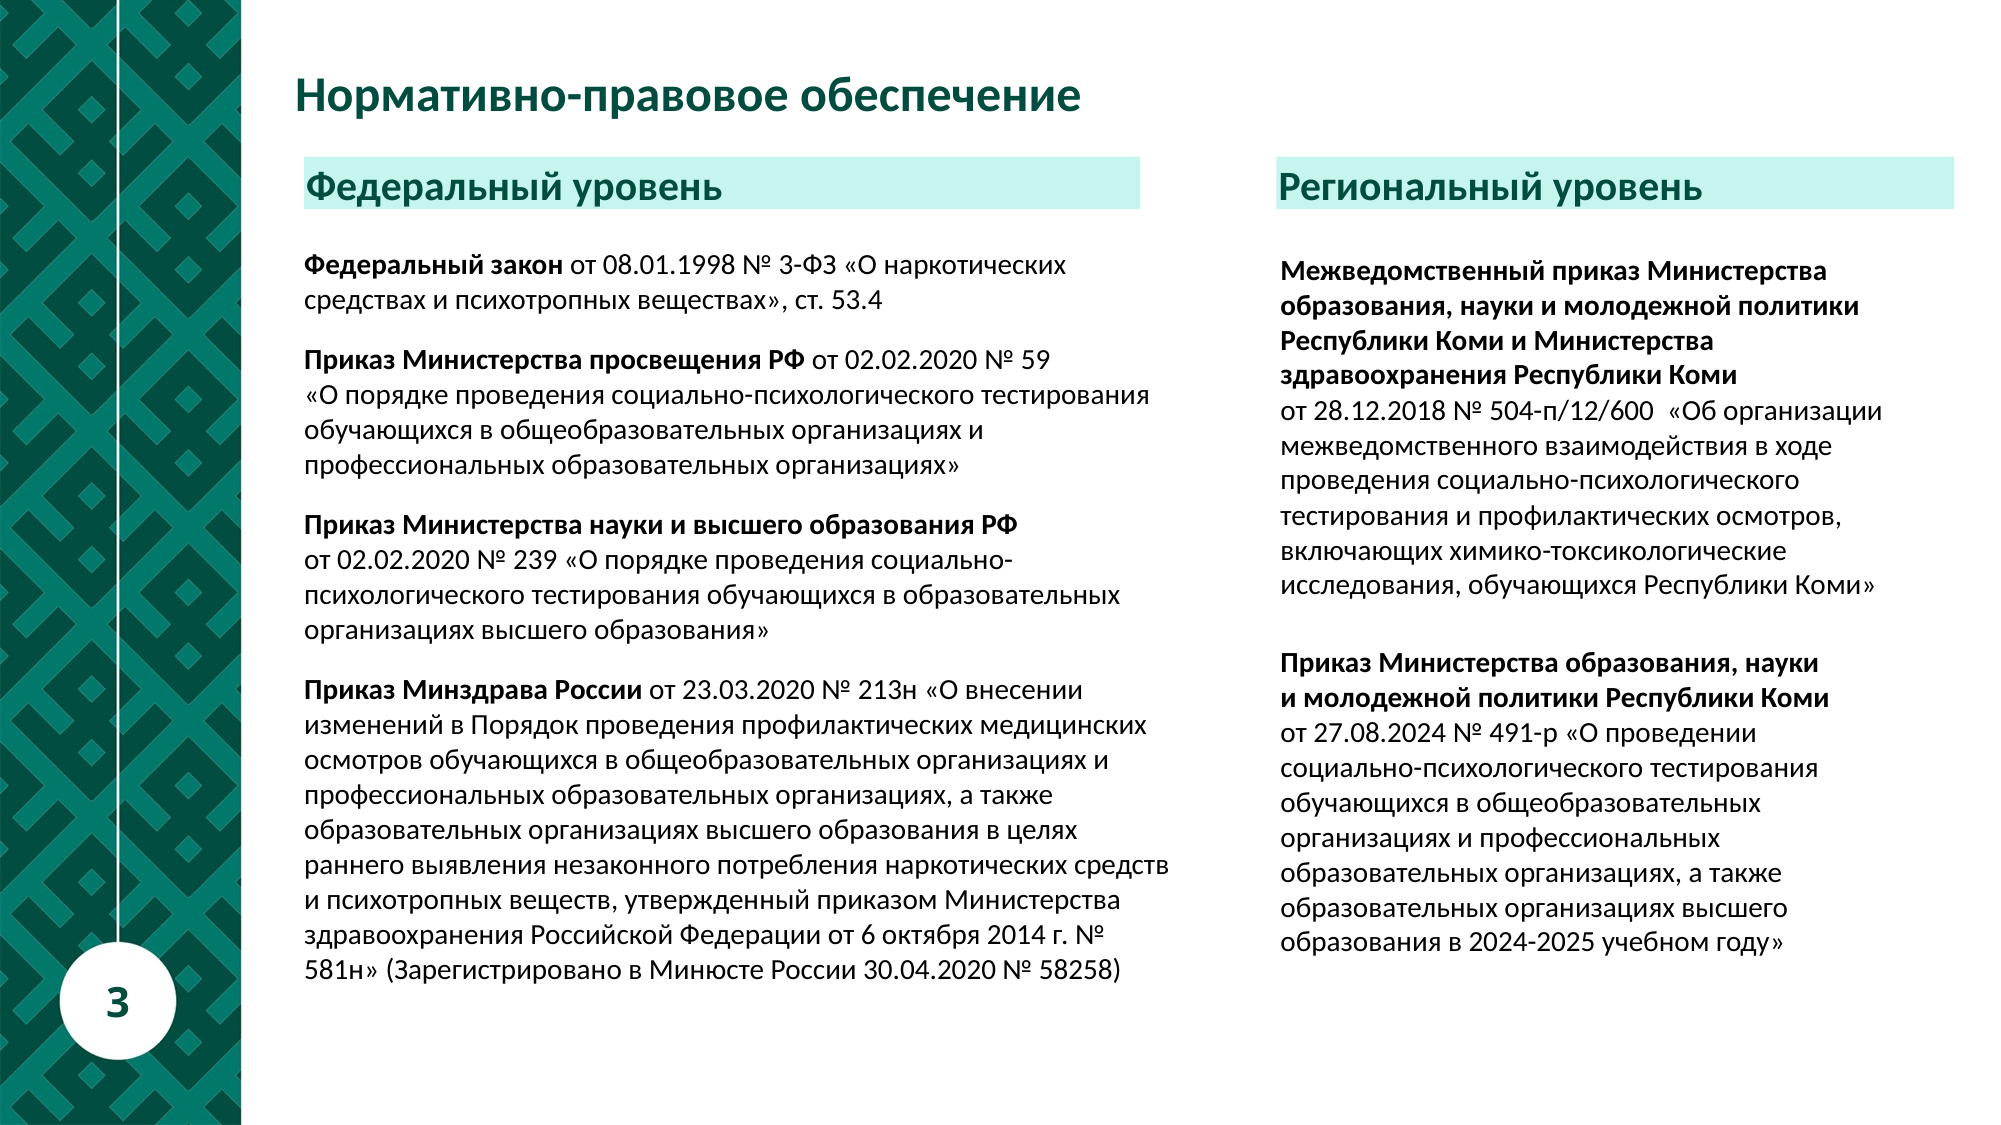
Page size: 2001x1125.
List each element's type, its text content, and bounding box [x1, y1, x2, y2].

title Нормативно-правовое обеспечение [293, 0, 1289, 185]
text_box Федеральный уровень [304, 156, 1141, 209]
text_box Региональный уровень [1276, 156, 1955, 209]
text_box Межведомственный приказ Министерства образования, науки и молодежной политики Республики Коми и Министерства здравоохранения Республики Коми от 28.12.2018 № 504-п/12/600 «Об организации межведомственного взаимодействия в ходе проведения социально-психологического тестирования и профилактических осмотров, включающих химико-токсикологические исследования, обучающихся Республики Коми» Приказ Министерства образования, науки и молодежной политики Республики Коми от 27.08.2024 № 491-р «О проведении социально-психологического тестирования обучающихся в общеобразовательных организациях и профессиональных образовательных организациях, а также образовательных организациях высшего образования в 2024-2025 учебном году» [1265, 243, 1916, 966]
text_box Федеральный закон от 08.01.1998 № 3-ФЗ «О наркотических средствах и психотропных веществах», ст. 53.4 Приказ Министерства просвещения РФ от 02.02.2020 № 59 «О порядке проведения социально-психологического тестирования обучающихся в общеобразовательных организациях и профессиональных образовательных организациях» Приказ Министерства науки и высшего образования РФ от 02.02.2020 № 239 «О порядке проведения социально-психологического тестирования обучающихся в образовательных организациях высшего образования» Приказ Минздрава России от 23.03.2020 № 213н «О внесении изменений в Порядок проведения профилактических медицинских осмотров обучающихся в общеобразовательных организациях и профессиональных образовательных организациях, а также образовательных организациях высшего образования в целях раннего выявления незаконного потребления наркотических средств и психотропных веществ, утвержденный приказом Министерства здравоохранения Российской Федерации от 6 октября 2014 г. № 581н» (Зарегистрировано в Минюсте России 30.04.2020 № 58258) [304, 243, 1171, 985]
picture [0, 0, 2001, 1125]
text_box 3 [99, 975, 163, 1033]
